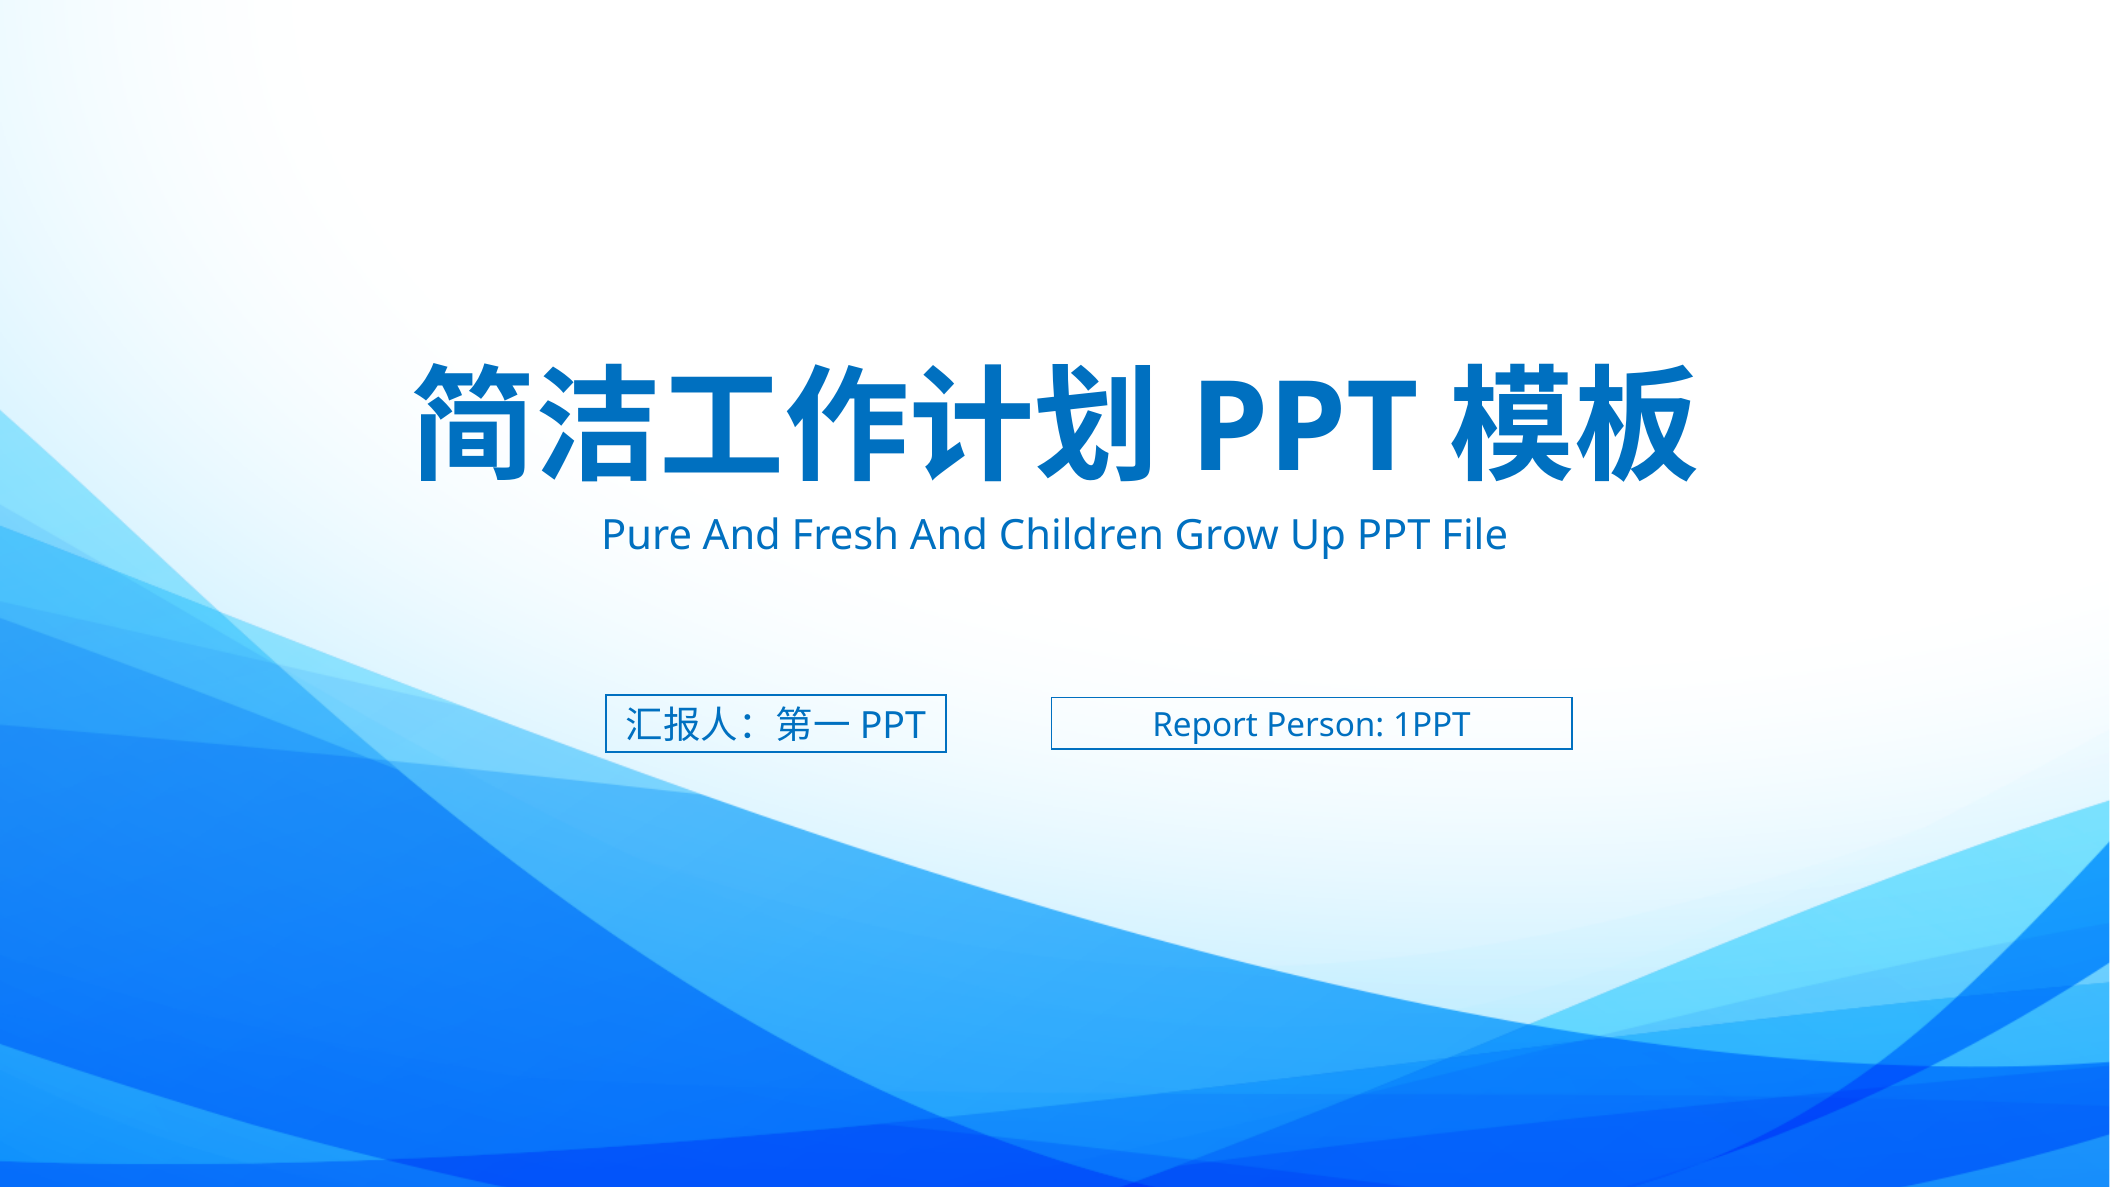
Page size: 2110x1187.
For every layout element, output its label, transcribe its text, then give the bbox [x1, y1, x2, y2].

text_box [0, 0, 2110, 1187]
text_box Pure And Fresh And Children Grow Up PPT File [487, 507, 1622, 558]
text_box 简洁工作计划PPT模板 [371, 345, 1738, 496]
text_box 汇报人：第一PPT [605, 695, 947, 752]
text_box Report Person: 1PPT [1051, 697, 1572, 749]
